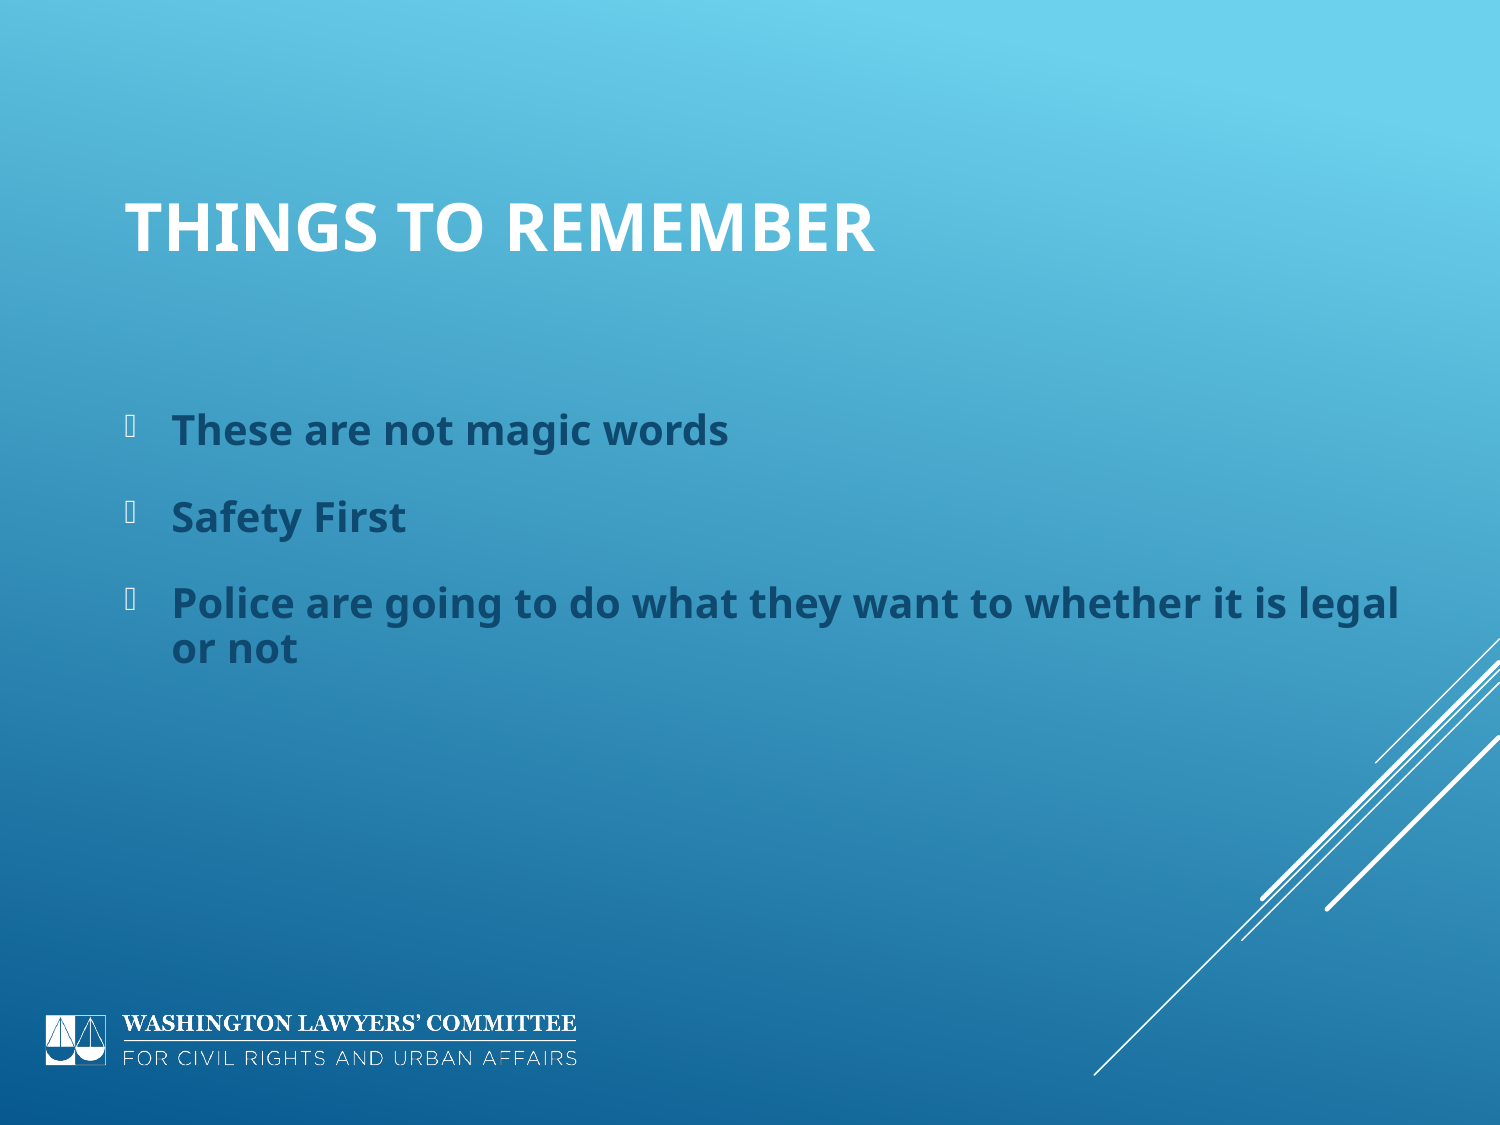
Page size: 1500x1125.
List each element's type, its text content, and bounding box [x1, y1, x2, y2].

list These are not magic words Safety First Police are going to do what they want to whether it is legal or not [109, 216, 1423, 867]
title Things to remember [109, 162, 1348, 216]
picture [27, 1000, 591, 1079]
